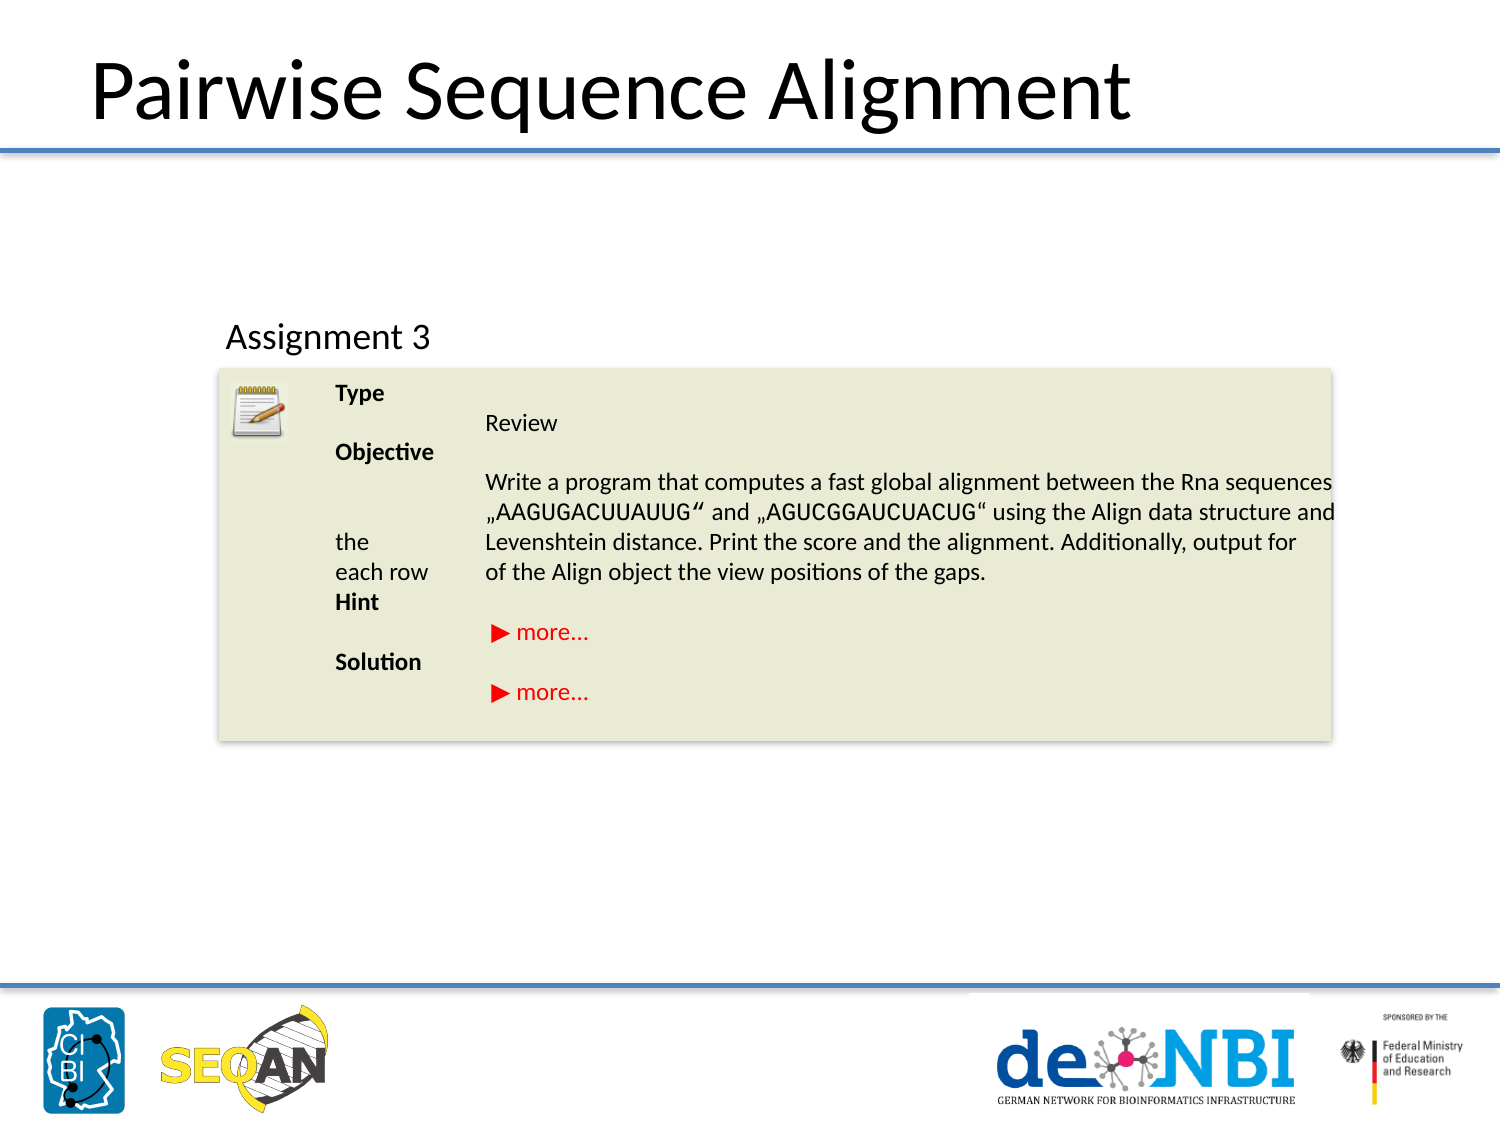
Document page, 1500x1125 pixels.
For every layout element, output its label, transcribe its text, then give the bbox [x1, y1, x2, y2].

title Pairwise Sequence Alignment [75, 25, 1425, 145]
picture [48, 1010, 120, 1109]
text_box Type Review Objective Write a program that computes a fast global alignment between the Rna sequences „AAGUGACUUAUUG“ and „AGUCGGAUCUACUG“ using the Align data structure and the Levenshtein distance. Print the score and the alignment. Additionally, output for each row of the Align object the view positions of the gaps. Hint ▶ more... Solution ▶ more... [320, 368, 1363, 713]
text_box Assignment 3 [210, 304, 497, 364]
picture [969, 993, 1309, 1122]
picture [230, 383, 289, 441]
text_box [219, 368, 1331, 741]
picture [141, 1002, 332, 1121]
